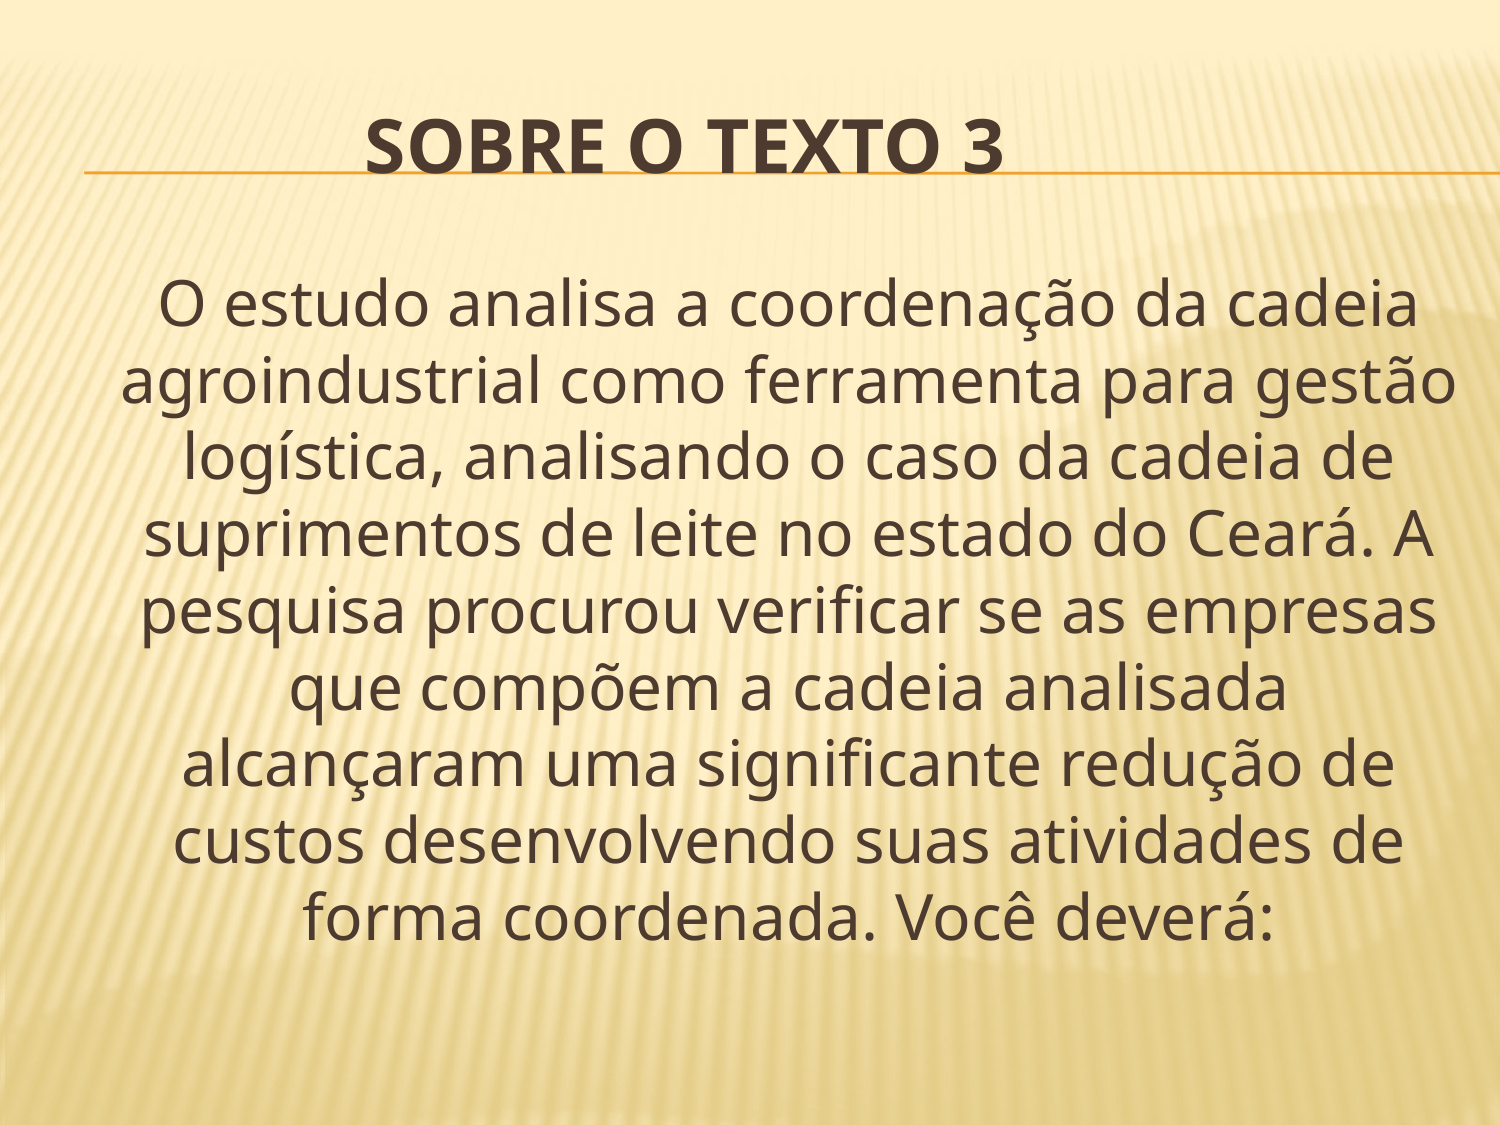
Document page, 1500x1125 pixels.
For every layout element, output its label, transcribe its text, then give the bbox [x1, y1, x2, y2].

list O estudo analisa a coordenação da cadeia agroindustrial como ferramenta para gestão logística, analisando o caso da cadeia de suprimentos de leite no estado do Ceará. A pesquisa procurou verificar se as empresas que compõem a cadeia analisada alcançaram uma significante redução de custos desenvolvendo suas atividades de forma coordenada. Você deverá: [50, 254, 1475, 998]
title SOBRE O TEXTO 3 [50, 75, 1475, 213]
